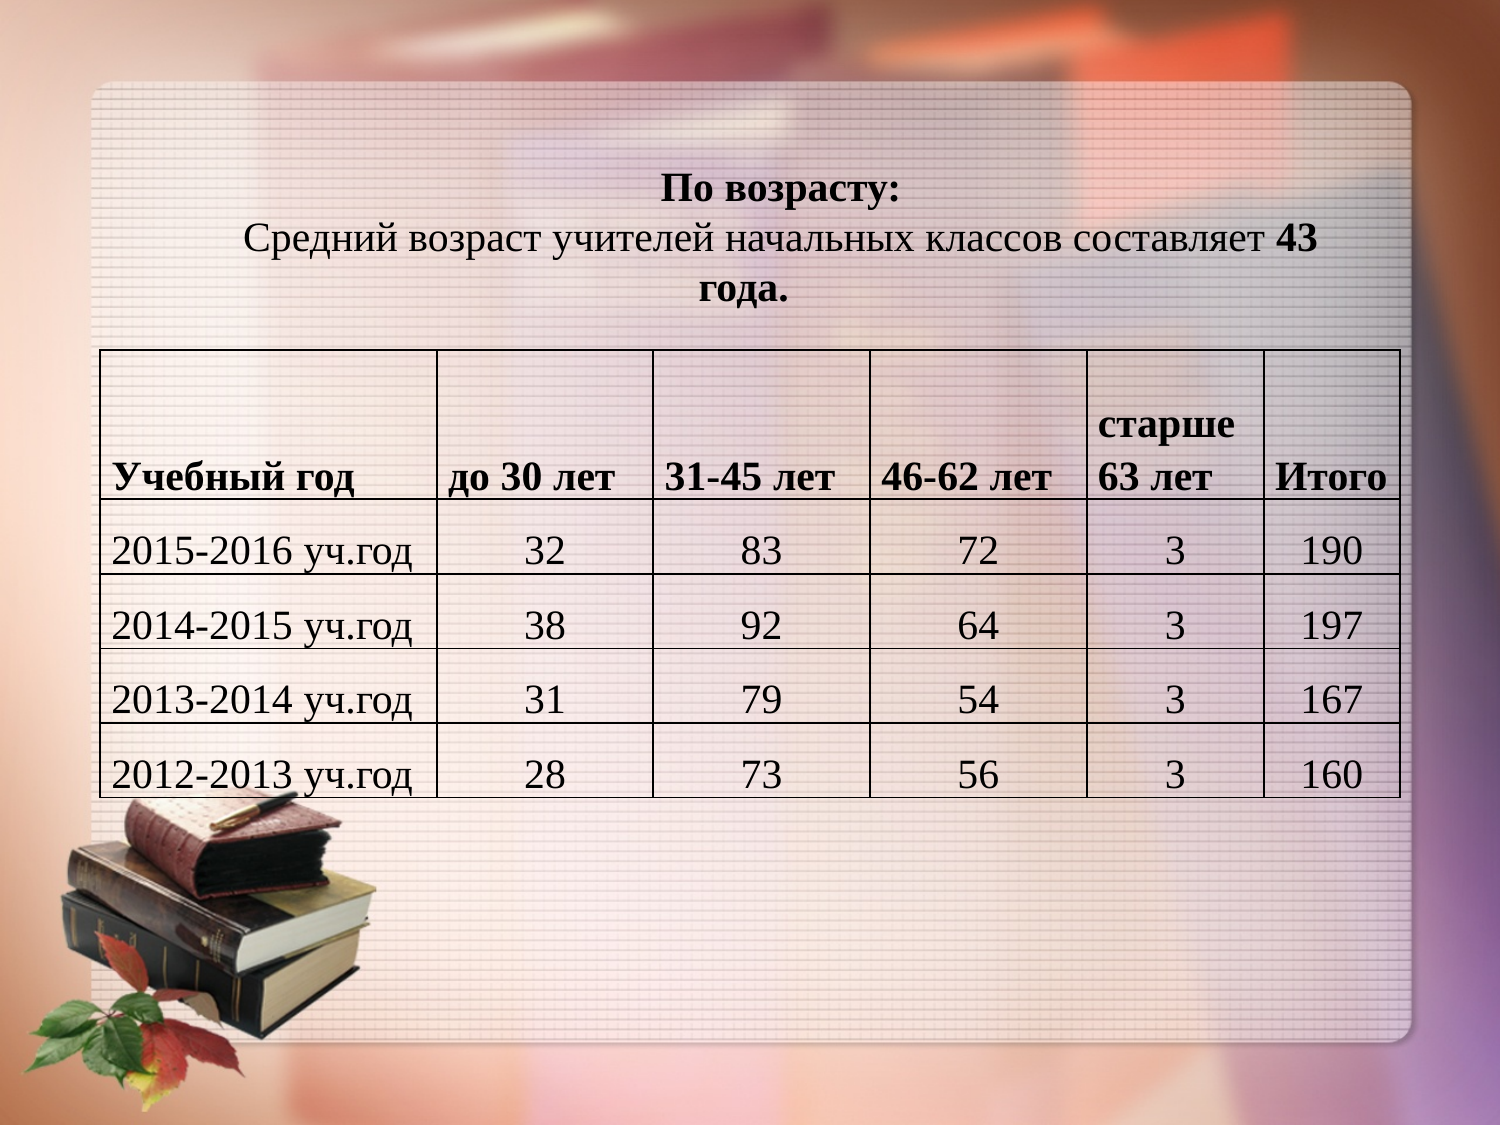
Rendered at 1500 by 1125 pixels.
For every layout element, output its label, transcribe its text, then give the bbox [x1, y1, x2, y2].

table_cell 31 [438, 649, 652, 722]
table_cell 3 [1088, 649, 1263, 722]
table_cell 83 [654, 500, 869, 573]
table_cell 2013-2014 уч.год [101, 649, 436, 722]
table_cell 32 [438, 500, 652, 573]
table_cell 3 [1088, 575, 1263, 648]
table_header Итого [1265, 351, 1399, 498]
table_cell 79 [654, 649, 869, 722]
table_cell 167 [1265, 649, 1399, 722]
text_box По возрасту: Средний возраст учителей начальных классов составляет 43 года. [112, 152, 1375, 318]
picture [0, 0, 1500, 1125]
table_header 46-62 лет [871, 351, 1086, 498]
table_cell 64 [871, 575, 1086, 648]
table_cell 54 [871, 649, 1086, 722]
table_cell 38 [438, 575, 652, 648]
table_cell 3 [1088, 500, 1263, 573]
table_cell 197 [1265, 575, 1399, 648]
table_cell 56 [871, 724, 1086, 797]
table_cell 190 [1265, 500, 1399, 573]
table_cell 160 [1265, 724, 1399, 797]
table_cell 3 [1088, 724, 1263, 797]
table_header старше 63 лет [1088, 351, 1263, 498]
table_cell 72 [871, 500, 1086, 573]
table_cell 73 [654, 724, 869, 797]
table_header до 30 лет [438, 351, 652, 498]
table_cell 2012-2013 уч.год [101, 724, 436, 797]
table_cell 92 [654, 575, 869, 648]
table_cell 28 [438, 724, 652, 797]
table_cell 2015-2016 уч.год [101, 500, 436, 573]
table_header Учебный год [101, 351, 436, 498]
table_cell 2014-2015 уч.год [101, 575, 436, 648]
table_header 31-45 лет [654, 351, 869, 498]
